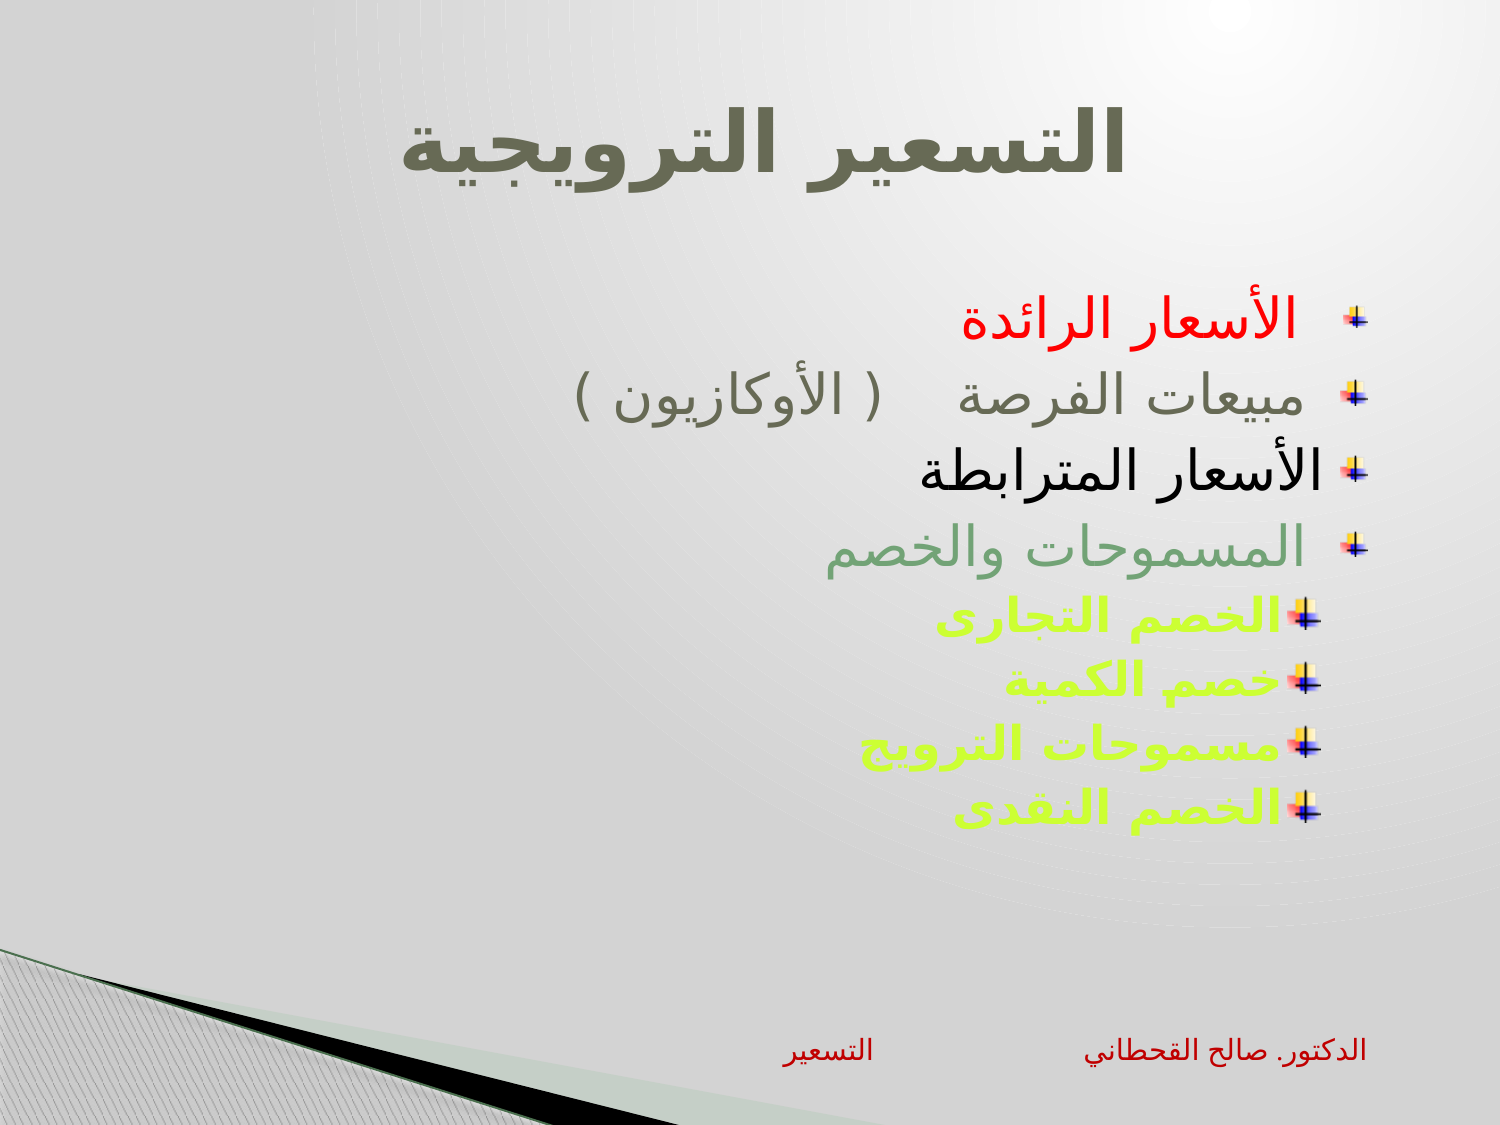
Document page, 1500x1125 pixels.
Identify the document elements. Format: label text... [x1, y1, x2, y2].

footer التسعير الدكتور. صالح القحطاني [585, 1042, 1383, 1103]
picture [1340, 530, 1368, 557]
picture [1287, 724, 1321, 758]
picture [1340, 378, 1368, 406]
picture [1343, 304, 1368, 328]
picture [1287, 788, 1321, 823]
picture [1287, 660, 1321, 694]
title التسعير الترويجية [75, 45, 1425, 233]
list الأسعار الرائدة مبيعات الفرصة ( الأوكازيون ) الأسعار المترابطة المسموحات والخصم الخصم التجارى خصم الكمية مسموحات الترويج الخصم النقدى [125, 275, 1400, 950]
picture [1340, 454, 1368, 482]
picture [1287, 595, 1321, 630]
